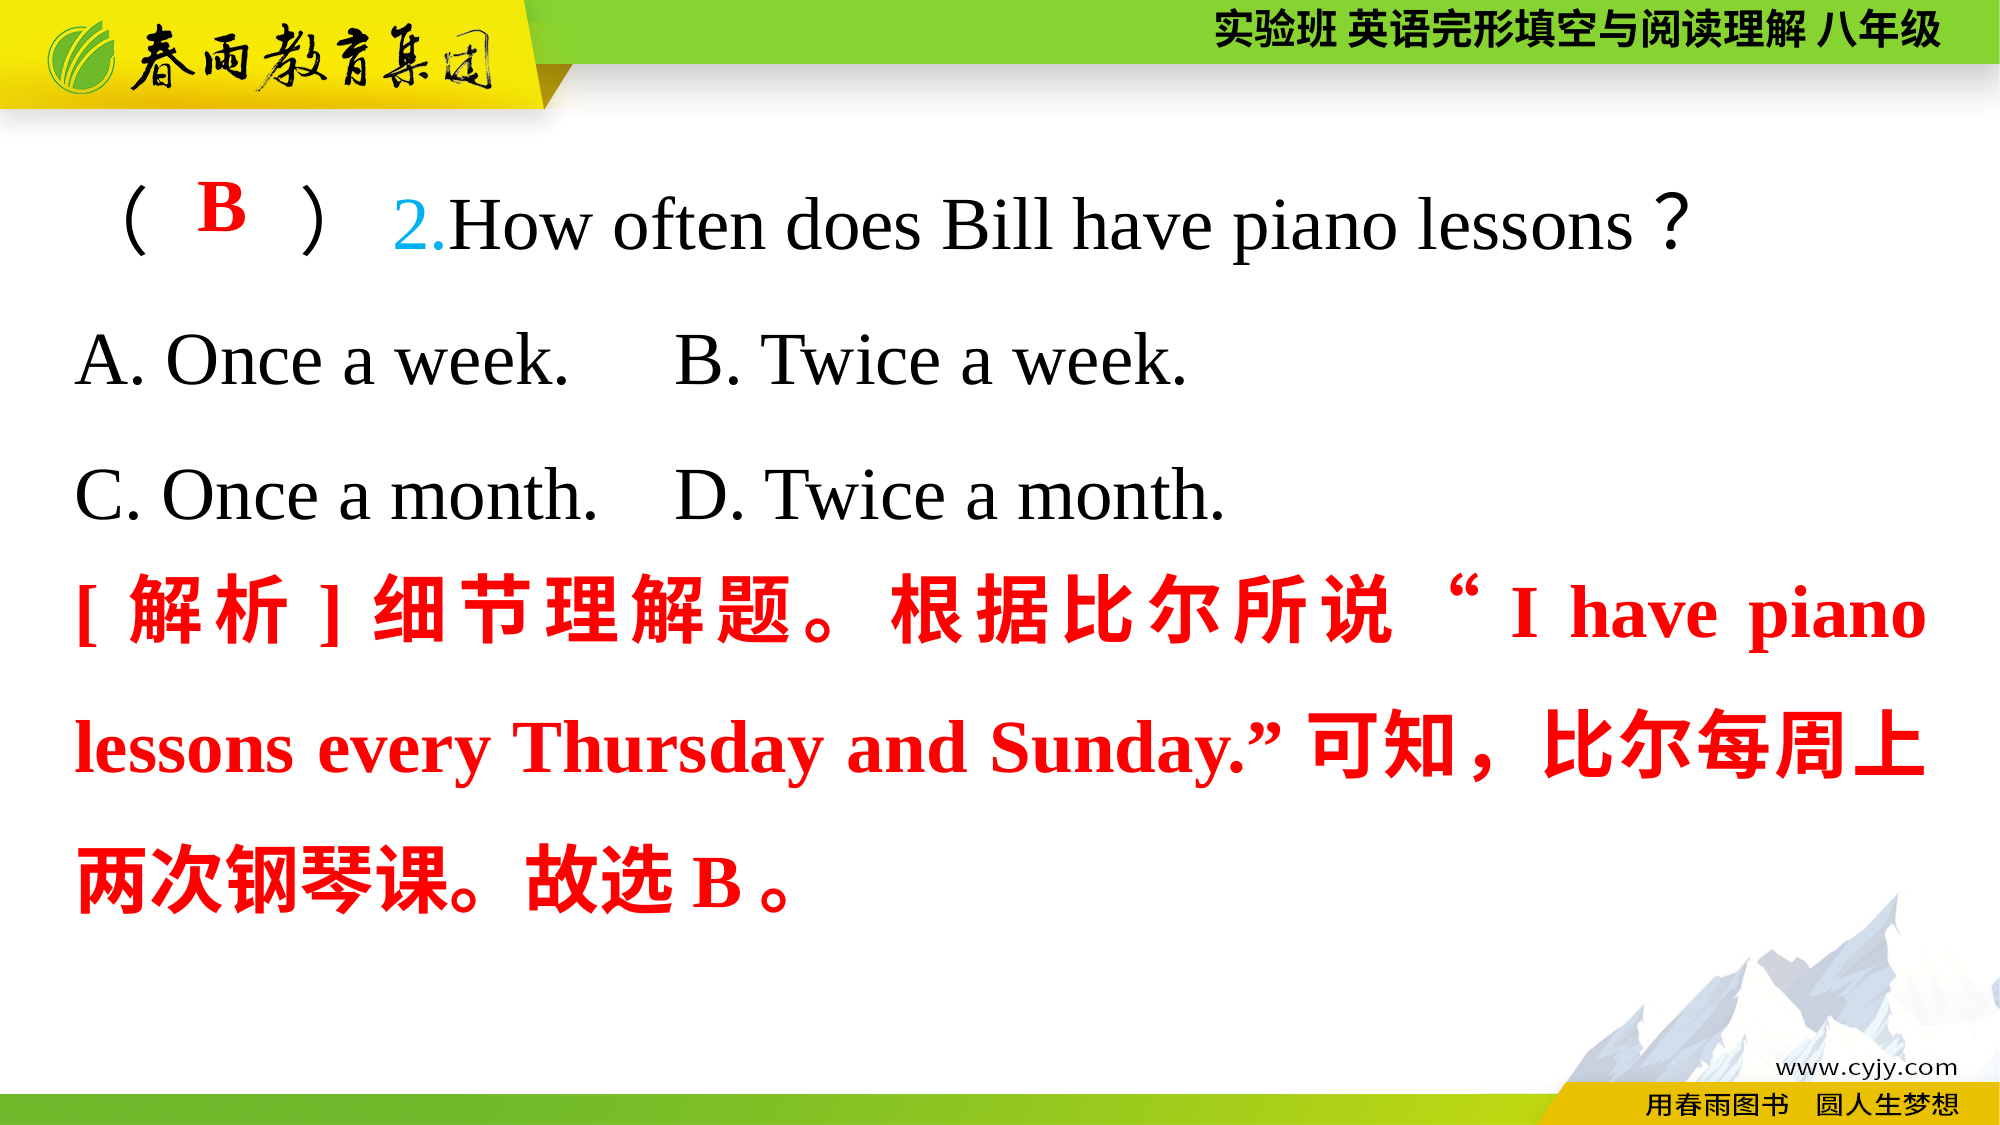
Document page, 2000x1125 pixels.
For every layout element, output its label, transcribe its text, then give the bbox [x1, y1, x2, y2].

picture [0, 0, 2000, 1125]
text_box [解析]细节理解题。根据比尔所说“I have piano lessons every Thursday and Sunday.”可知，比尔每周上两次钢琴课。故选B。 [59, 509, 1944, 930]
list （ ）2.How often does Bill have piano lessons？ A. Once a week. B. Twice a week. C. Once a month. D. Twice a month. [59, 122, 1944, 509]
text_box B [163, 148, 263, 254]
